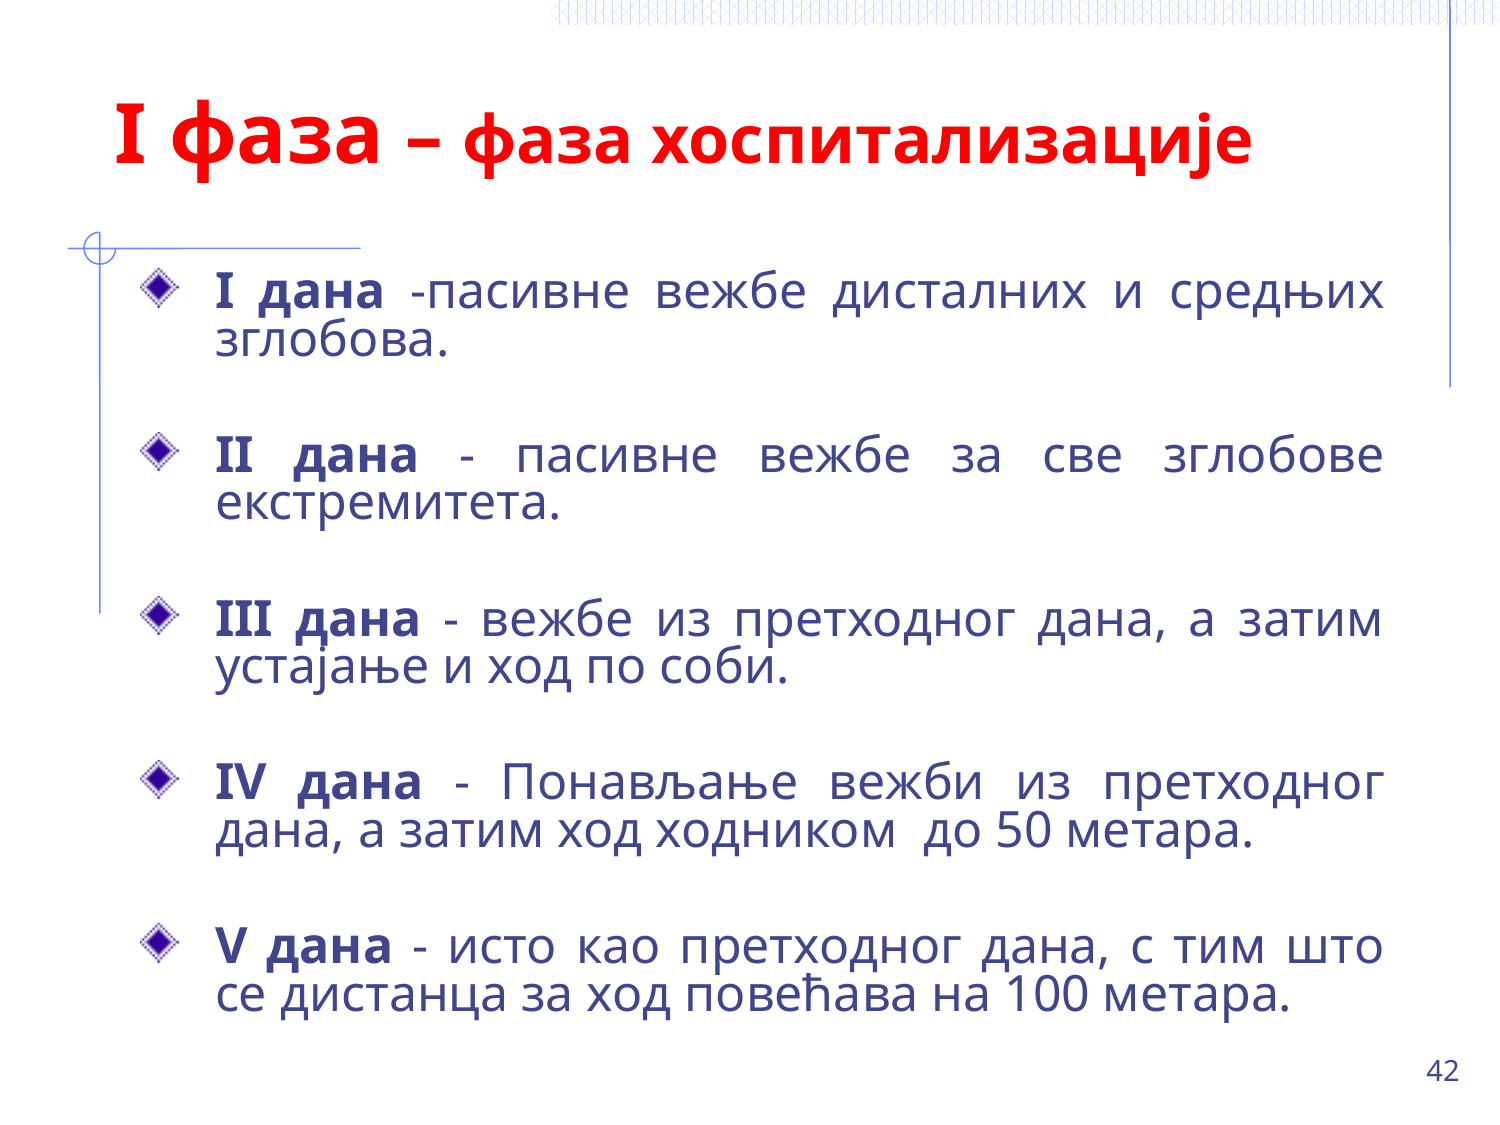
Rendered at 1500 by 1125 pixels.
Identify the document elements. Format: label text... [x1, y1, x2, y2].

title I фаза – фаза хоспитализације [99, 0, 1376, 188]
picture [140, 596, 179, 635]
picture [140, 432, 179, 471]
list I дана -пасивне вежбе дисталних и средњих зглобова. II дана - пасивне вежбе за све зглобове екстремитета. III дана - вежбе из претходног дана, а затим устајање и ход по соби. IV дана - Понављање вежби из претходног дана, а затим ход ходником до 50 метара. V дана - исто као претходног дана, с тим што се дистанца за ход повећава на 100 метара. [124, 262, 1401, 938]
picture [140, 760, 179, 799]
picture [140, 923, 179, 963]
slide_number 42 [1162, 1025, 1475, 1100]
picture [140, 268, 179, 308]
